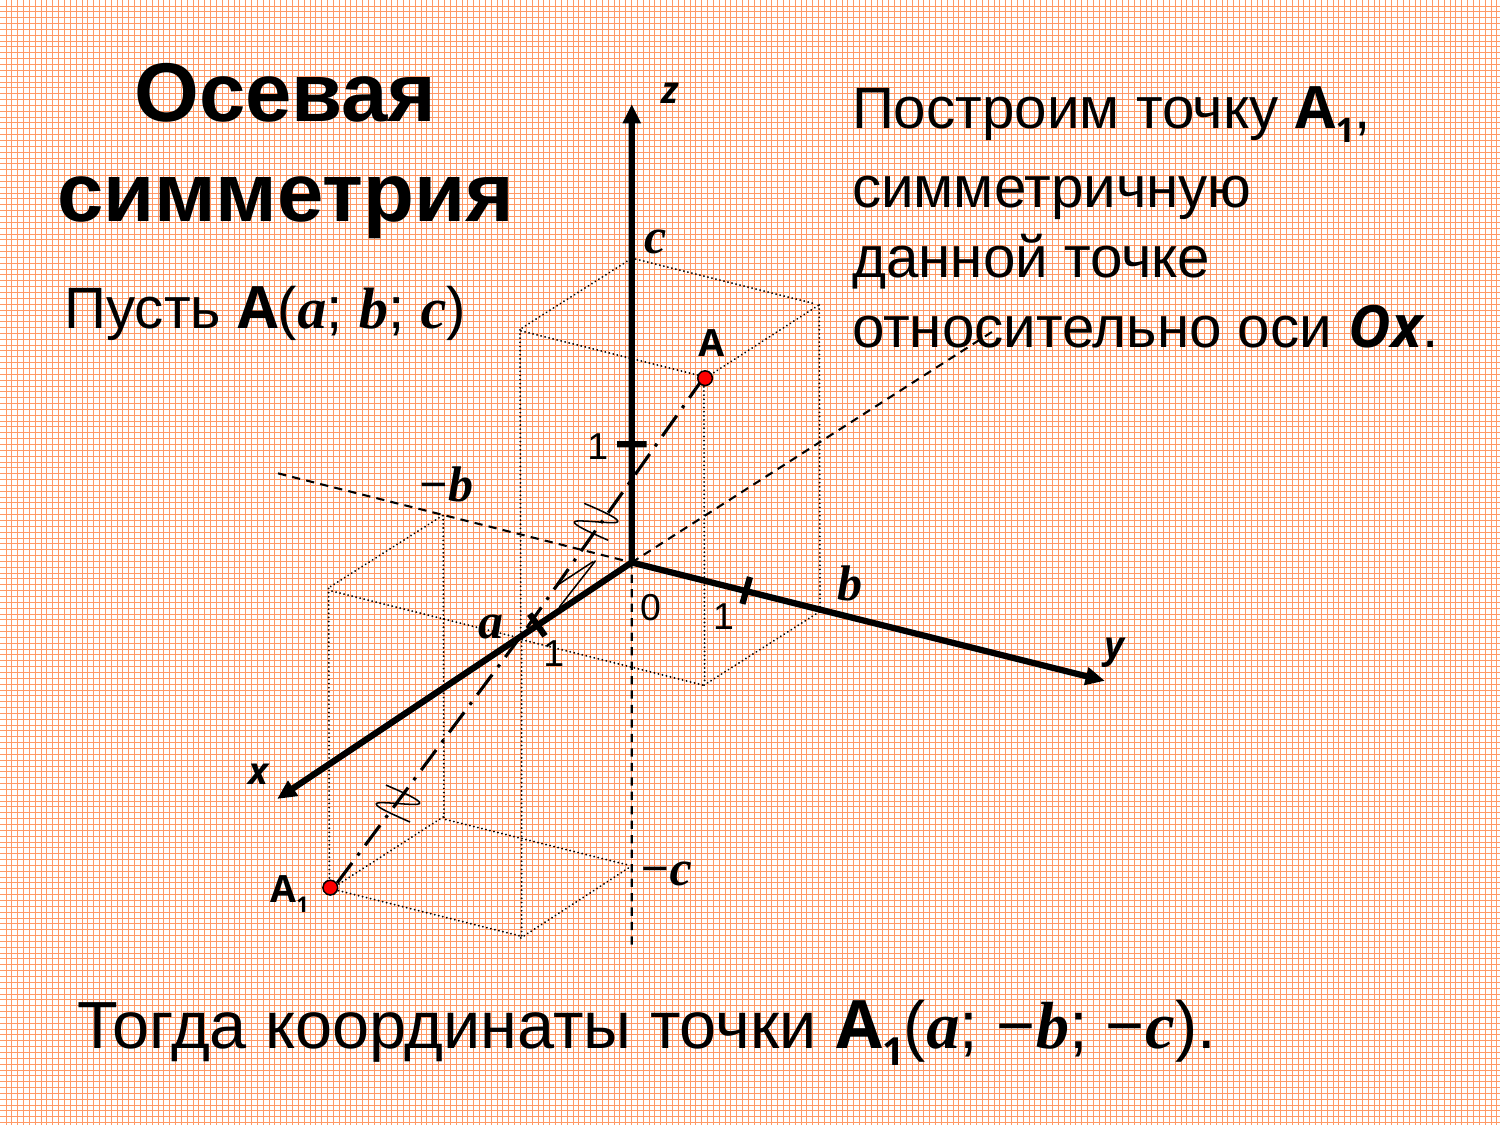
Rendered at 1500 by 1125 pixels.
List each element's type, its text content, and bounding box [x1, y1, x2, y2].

text_box x [233, 739, 300, 800]
text_box b [822, 542, 882, 618]
text_box [574, 503, 618, 541]
text_box [853, 618, 1105, 684]
text_box Построим точку A1, симметричную данной точке относительно оси Ox. [837, 62, 1466, 367]
text_box 1 [572, 414, 640, 475]
text_box 1 [528, 621, 595, 682]
text_box −c [624, 828, 721, 904]
text_box c [629, 196, 689, 272]
text_box 1 [698, 584, 765, 645]
text_box [625, 104, 638, 196]
text_box 0 [625, 575, 678, 636]
text_box [697, 370, 713, 386]
text_box Тогда координаты точки A1(a; −b; −c). [62, 975, 1463, 1081]
text_box Осевая симметрия [33, 30, 538, 246]
text_box [376, 785, 420, 823]
text_box Пусть A(a; b; c) [49, 262, 500, 348]
text_box y [1089, 613, 1156, 674]
text_box z [646, 58, 713, 119]
text_box [334, 881, 338, 895]
text_box A [683, 311, 736, 372]
text_box A1 [255, 857, 334, 924]
text_box a [463, 580, 523, 656]
text_box −b [403, 444, 492, 519]
